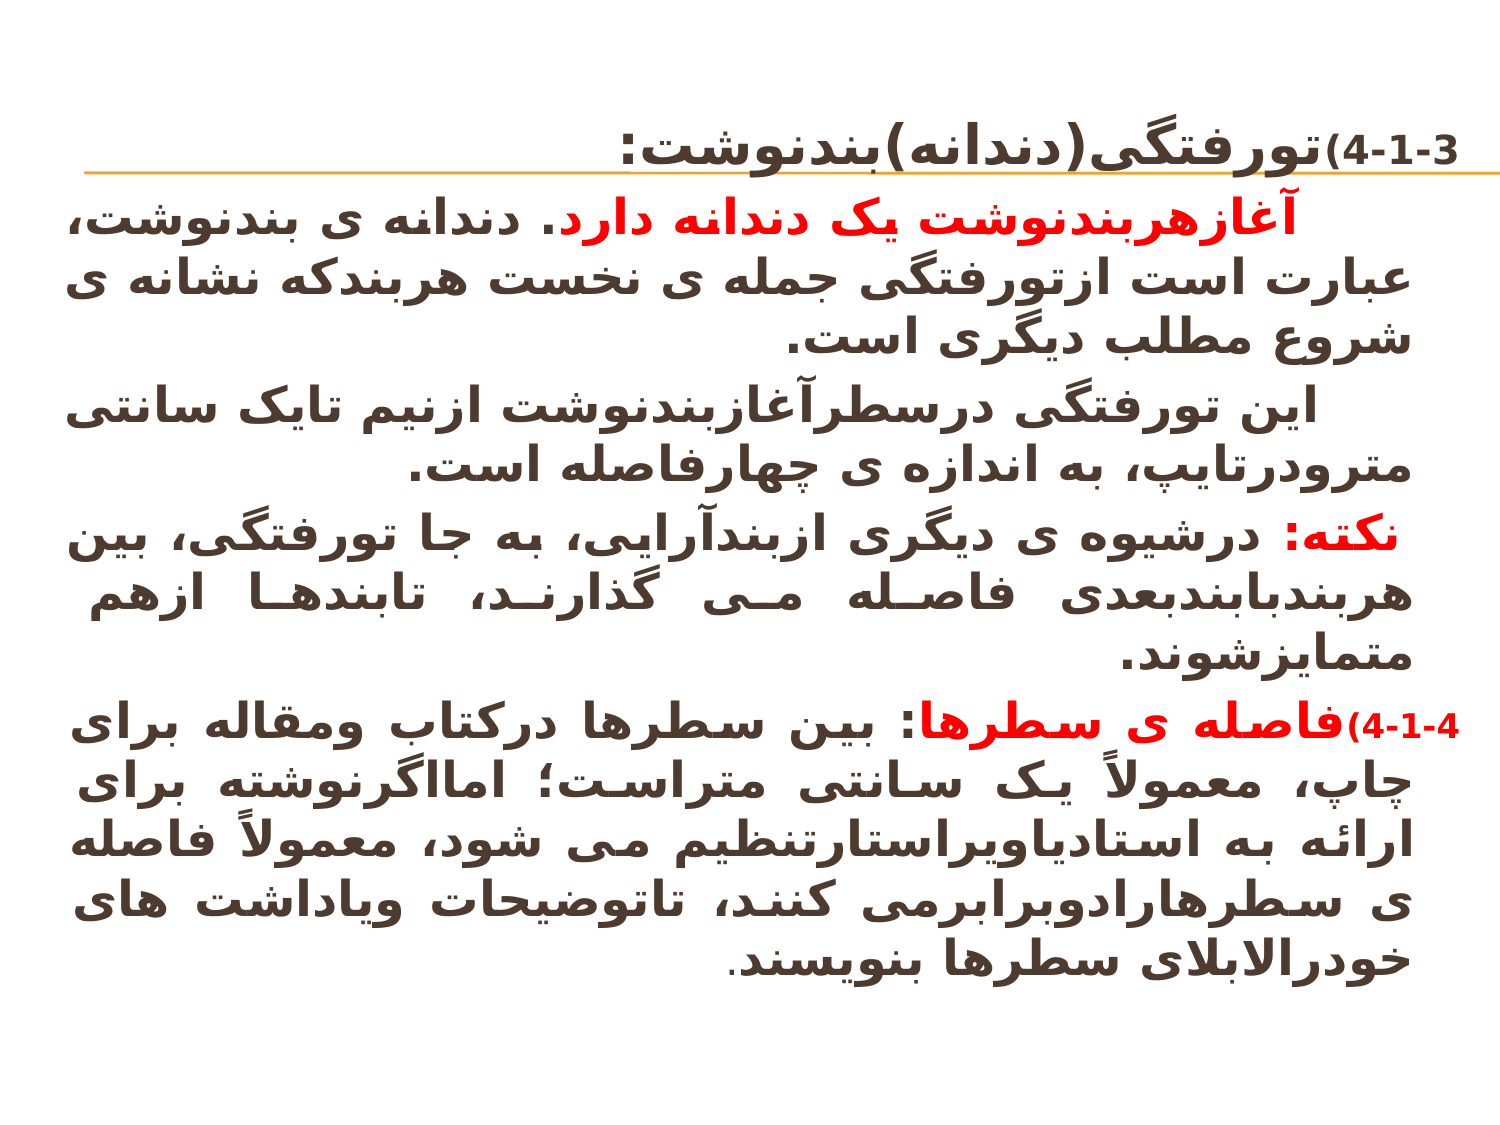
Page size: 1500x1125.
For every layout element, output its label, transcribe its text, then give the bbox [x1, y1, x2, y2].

list 4-1-3)تورفتگی(دندانه)بندنوشت: آغازهربندنوشت یک دندانه دارد. دندانه ی بندنوشت، عبارت است ازتورفتگی جمله ی نخست هربندکه نشانه ی شروع مطلب دیگری است. این تورفتگی درسطرآغازبندنوشت ازنیم تایک سانتی مترودرتایپ، به اندازه ی چهارفاصله است. نکته: درشیوه ی دیگری ازبندآرایی، به جا تورفتگی، بین هربندبابندبعدی فاصله می گذارند، تابندها ازهم متمایزشوند. 4-1-4)فاصله ی سطرها: بین سطرها درکتاب ومقاله برای چاپ، معمولاً یک سانتی متراست؛ امااگرنوشته برای ارائه به استادیاویراستارتنظیم می شود، معمولاً فاصله ی سطرهارادوبرابرمی کنند، تاتوضیحات ویاداشت های خودرالابلای سطرها بنویسند. [50, 101, 1475, 998]
